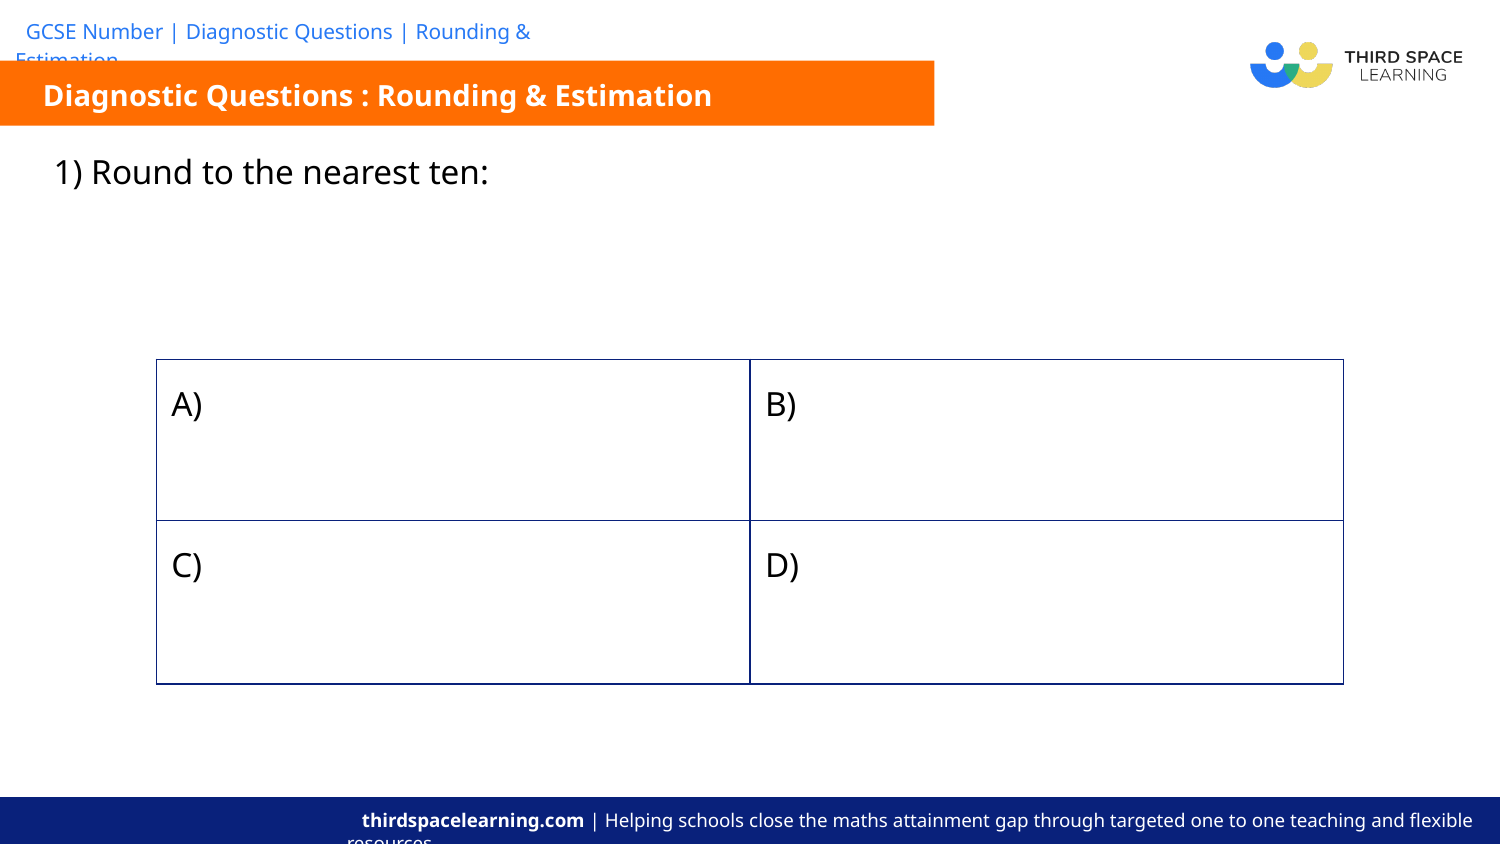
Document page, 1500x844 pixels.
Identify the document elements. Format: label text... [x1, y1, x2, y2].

picture [1250, 33, 1465, 99]
text_box Diagnostic Questions : Rounding & Estimation [27, 61, 868, 127]
